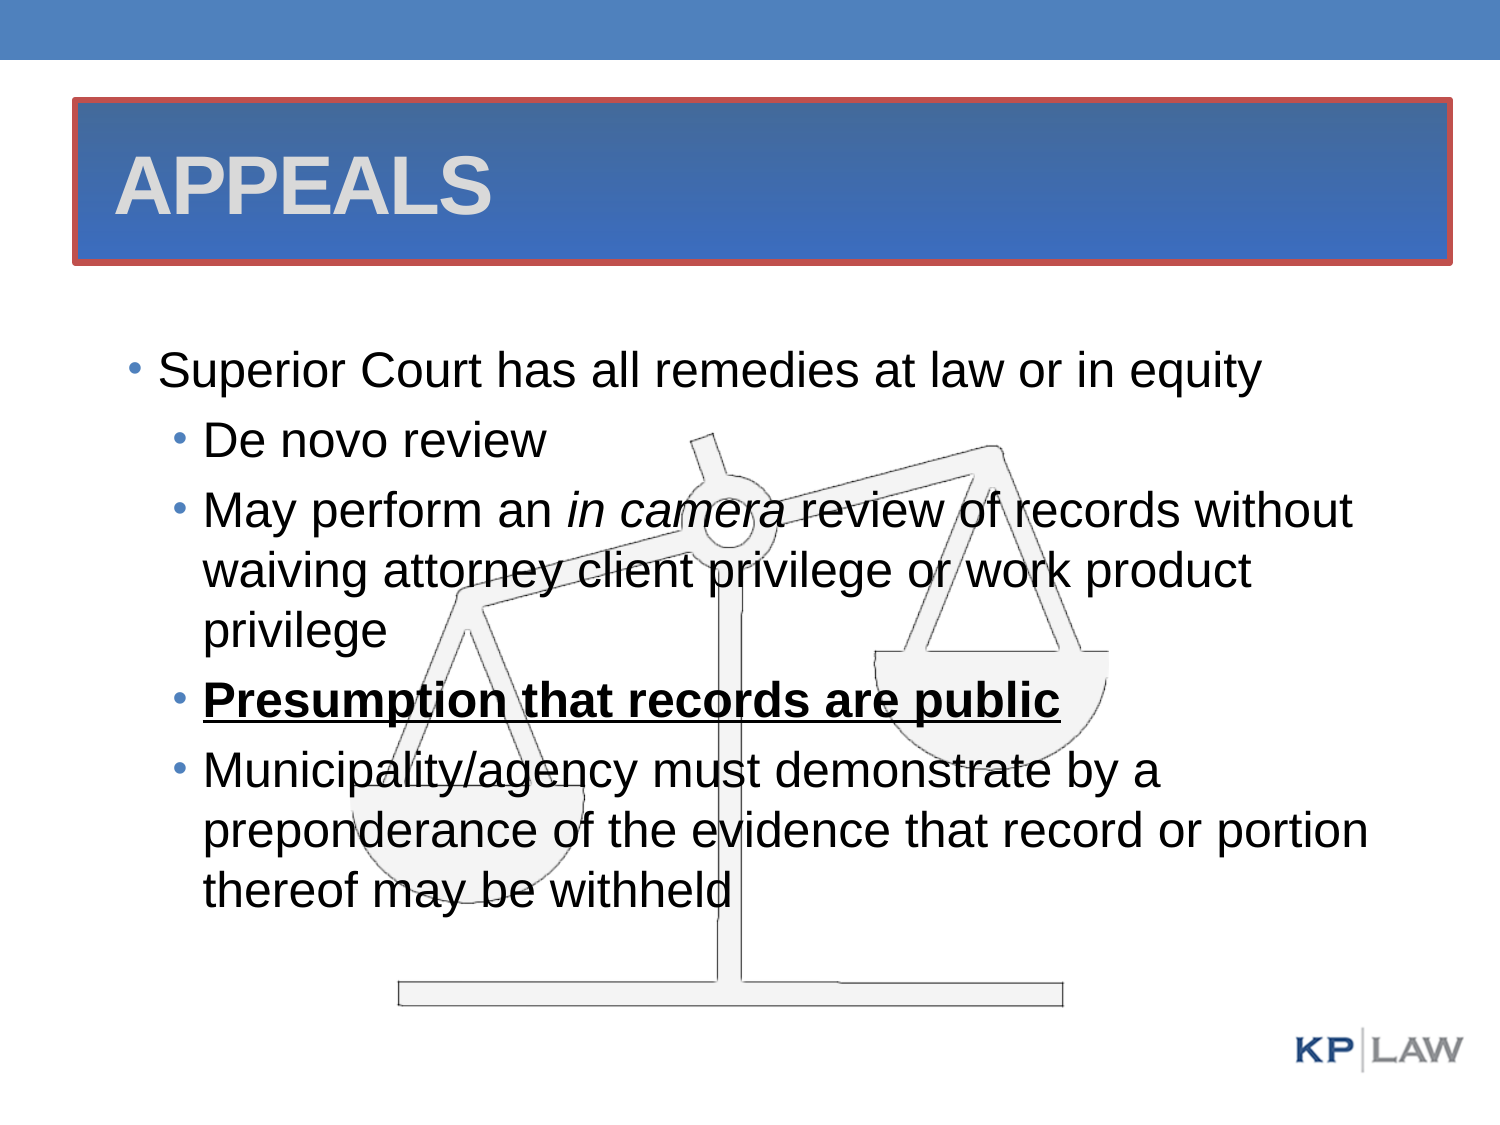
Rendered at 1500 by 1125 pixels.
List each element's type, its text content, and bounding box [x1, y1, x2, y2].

picture [1287, 1024, 1474, 1076]
text_box Appeals [75, 99, 1450, 263]
picture [349, 424, 1109, 1013]
list Superior Court has all remedies at law or in equity De novo review May perform an in camera review of records without waiving attorney client privilege or work product privilege Presumption that records are public Municipality/agency must demonstrate by a preponderance of the evidence that record or portion thereof may be withheld [112, 299, 1425, 1100]
